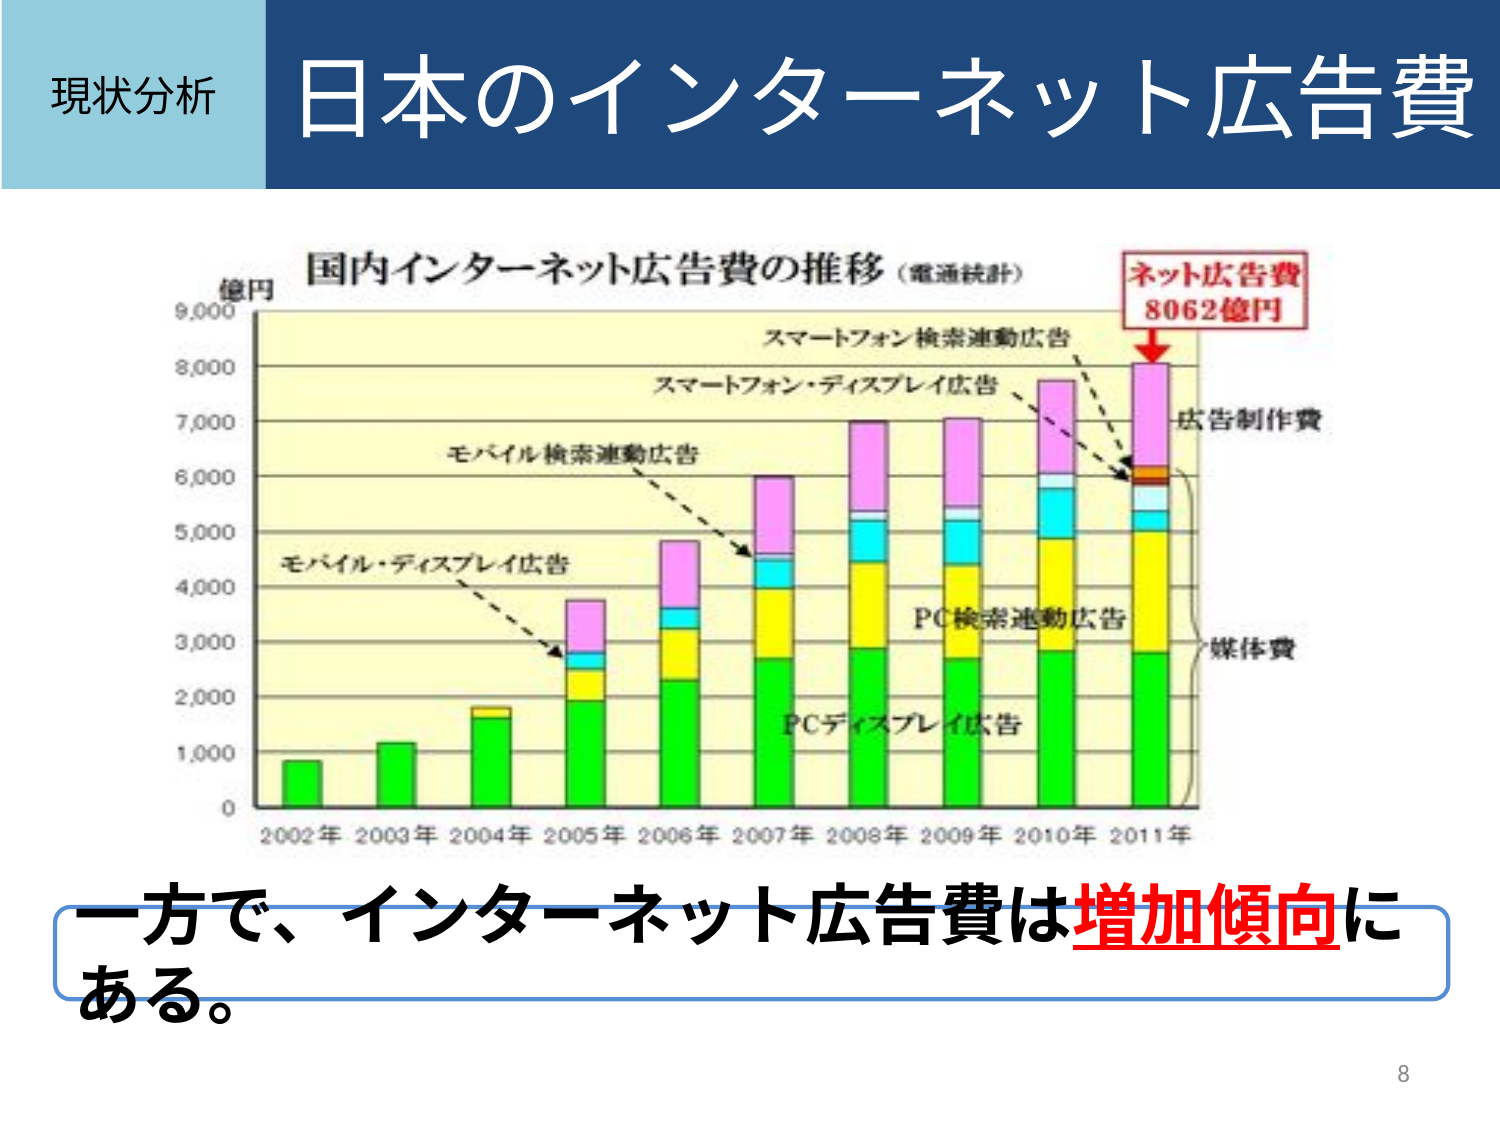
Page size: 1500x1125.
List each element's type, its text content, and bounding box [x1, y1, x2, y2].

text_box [1, 0, 1500, 190]
slide_number 8 [1074, 1042, 1425, 1103]
text_box 一方で、インターネット広告費は増加傾向にある。 [52, 904, 1451, 1002]
picture [153, 243, 1333, 858]
